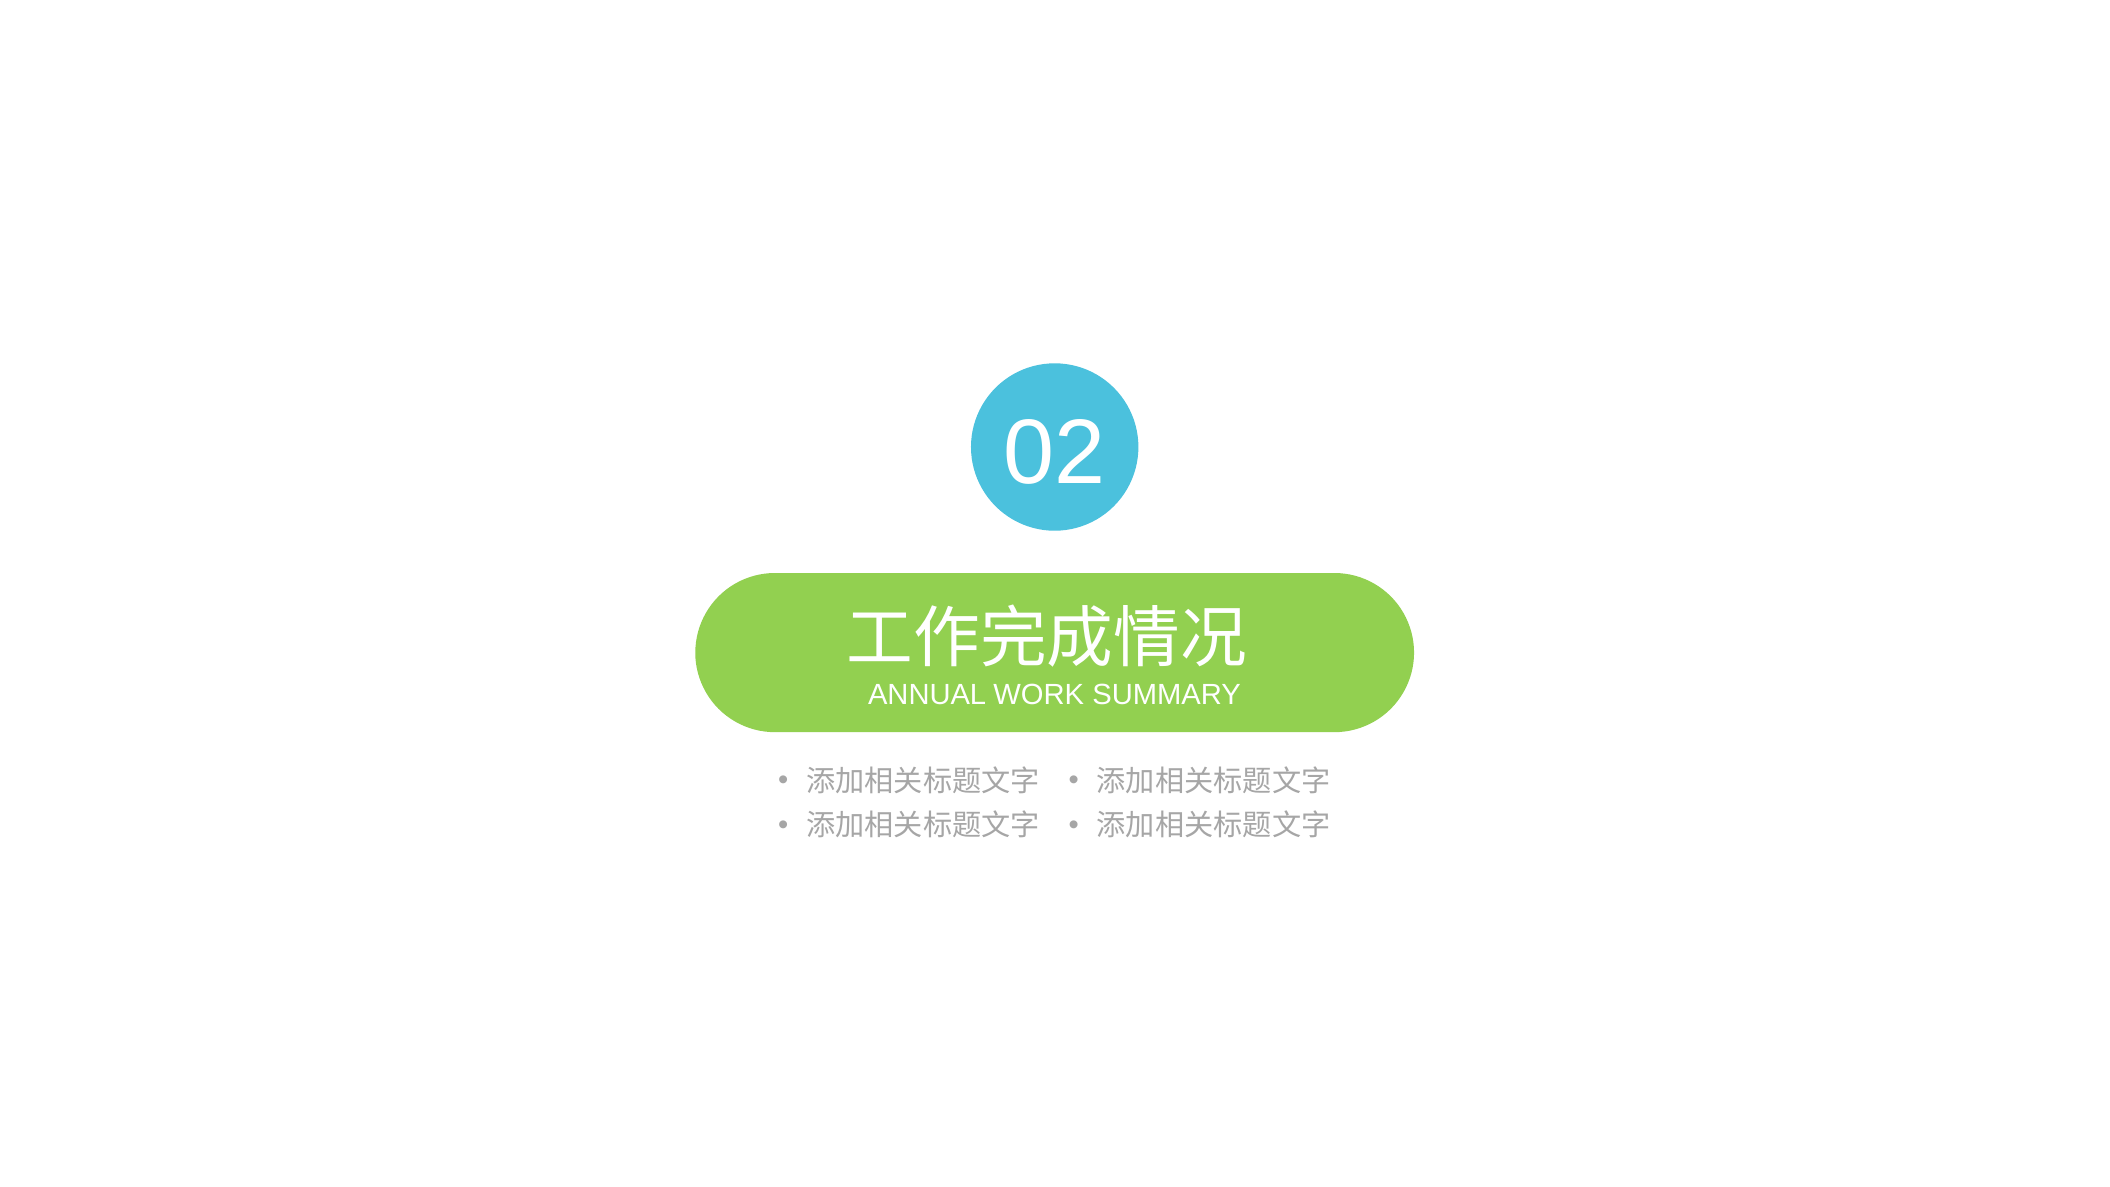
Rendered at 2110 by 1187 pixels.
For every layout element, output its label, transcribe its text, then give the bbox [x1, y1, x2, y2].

text_box 添加相关标题文字 [1068, 806, 1331, 842]
text_box 添加相关标题文字 [777, 762, 1041, 798]
text_box 02 [969, 362, 1140, 532]
text_box [694, 571, 1416, 734]
text_box 添加相关标题文字 [777, 806, 1041, 842]
text_box 添加相关标题文字 [1068, 762, 1331, 798]
